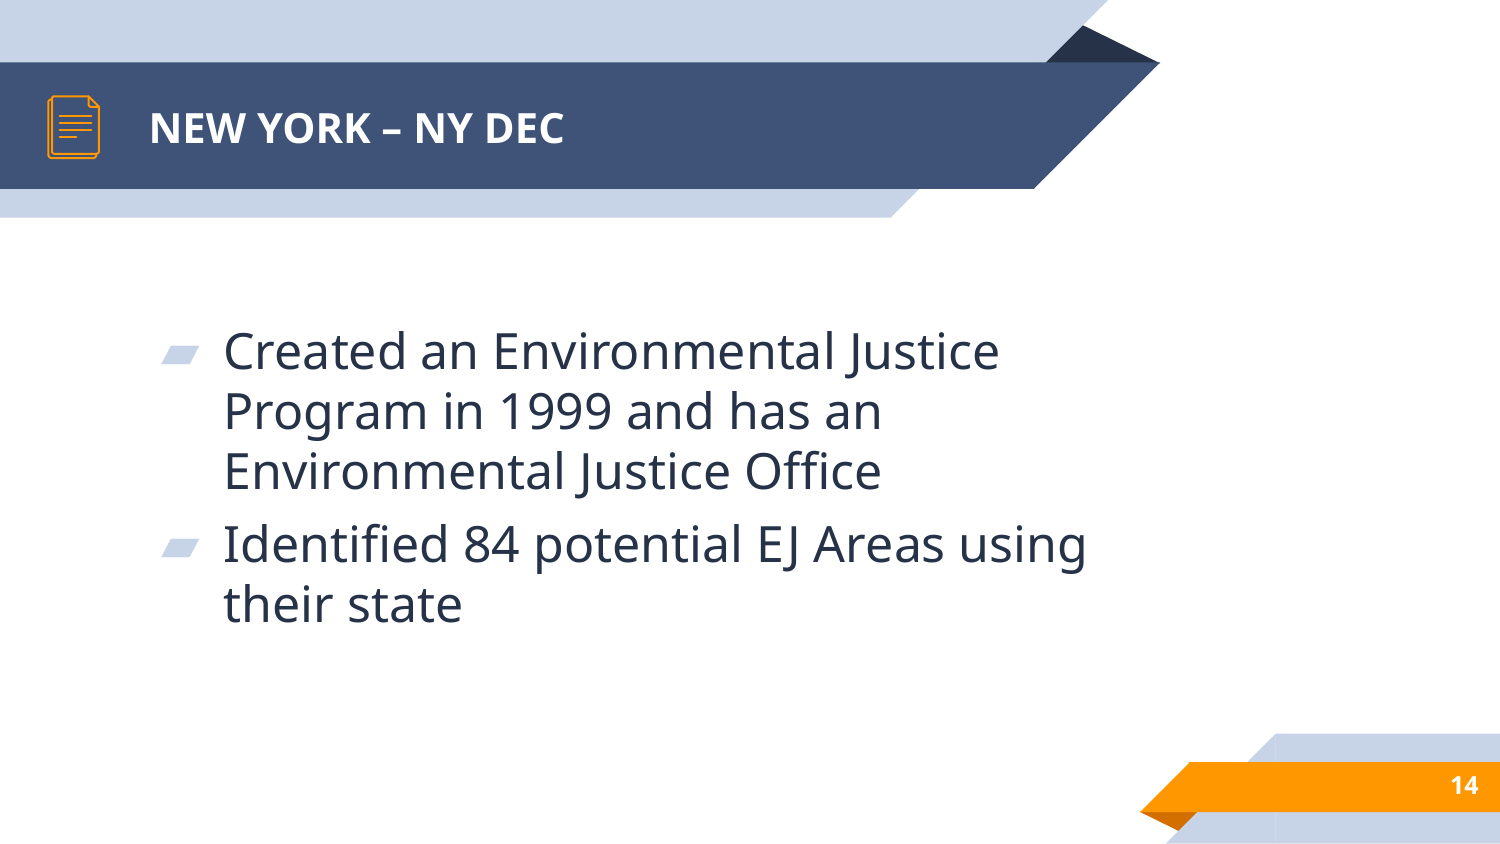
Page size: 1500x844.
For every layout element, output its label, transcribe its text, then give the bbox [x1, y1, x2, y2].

list Created an Environmental Justice Program in 1999 and has an Environmental Justice Office Identified 84 potential EJ Areas using their state [133, 217, 1140, 734]
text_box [47, 96, 100, 159]
title NEW YORK – NY DEC [133, 64, 1035, 190]
slide_number 14 [1249, 760, 1494, 813]
